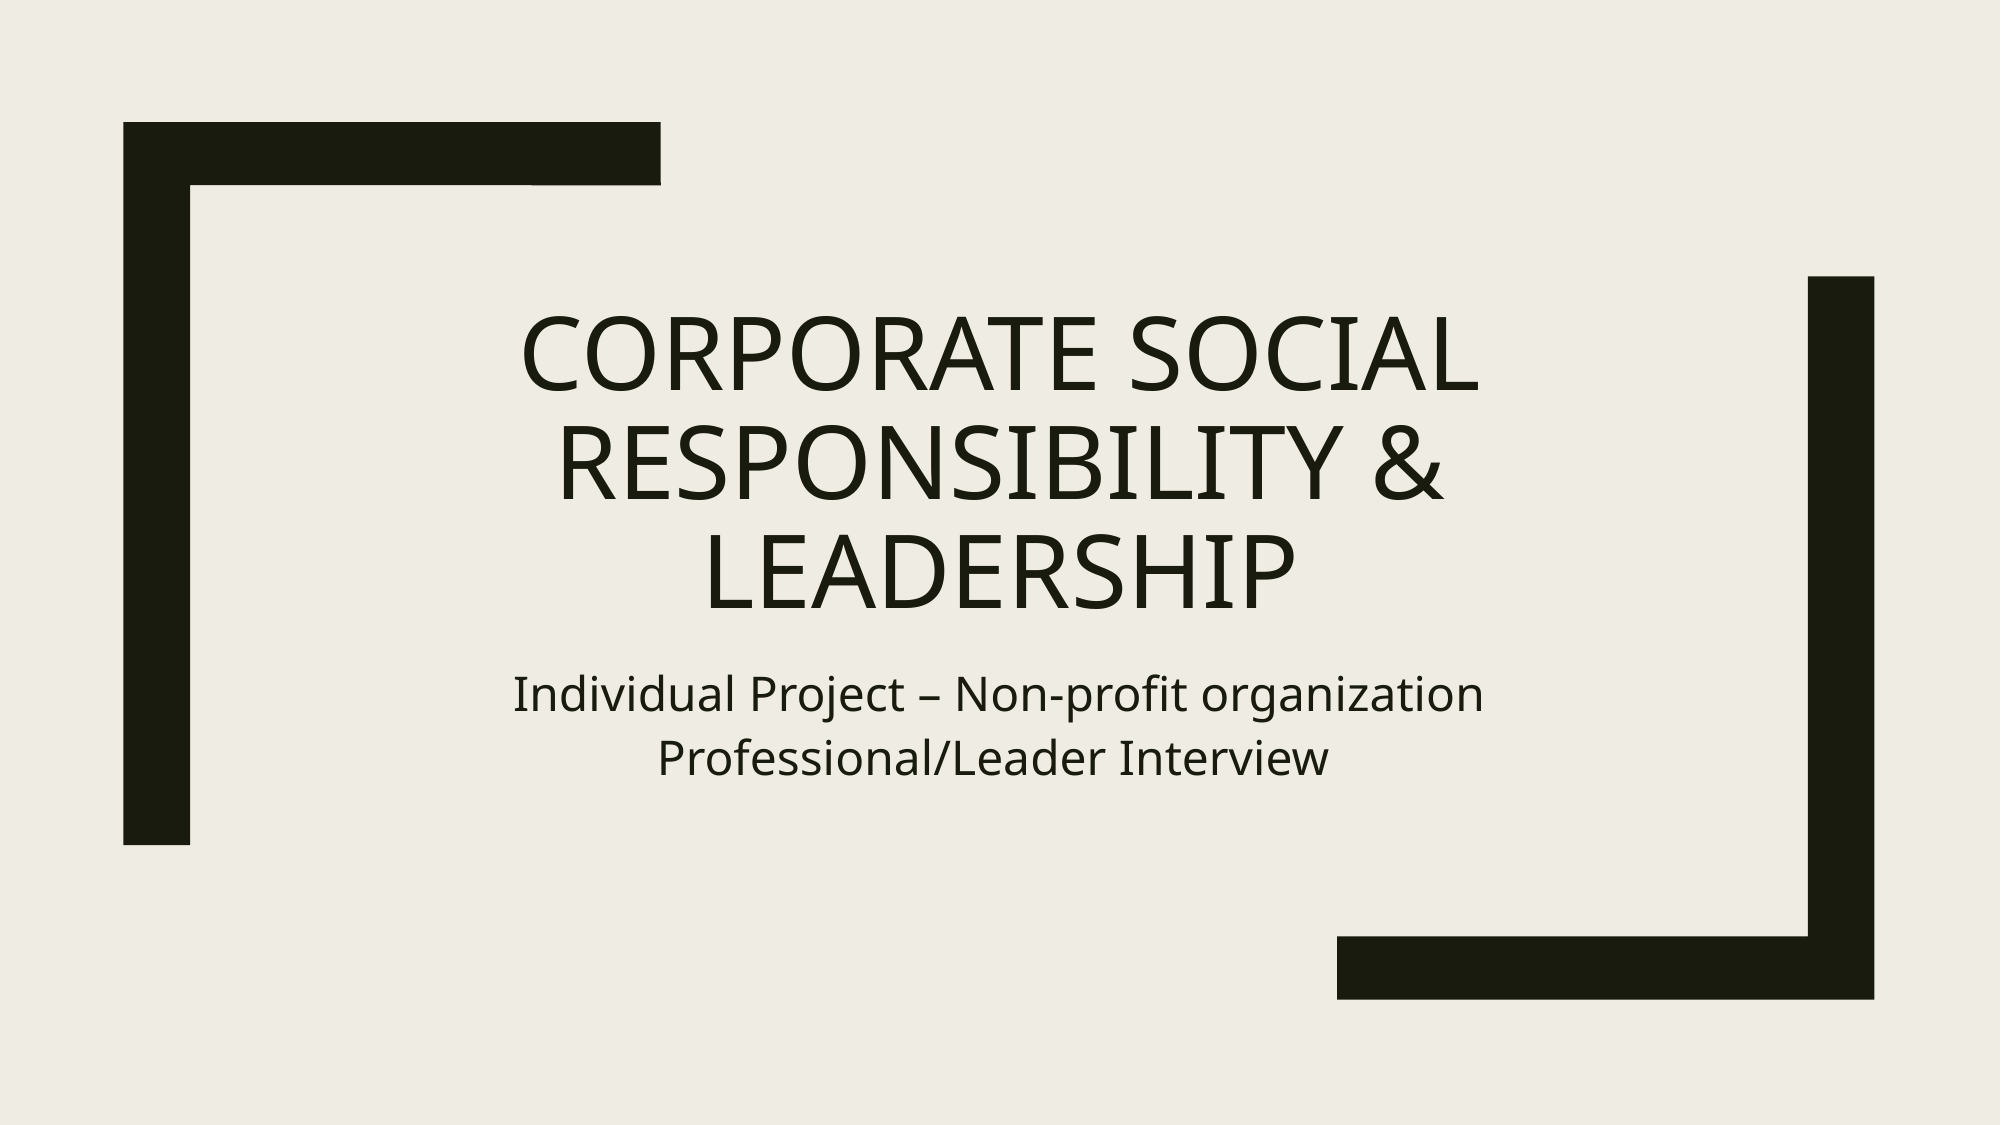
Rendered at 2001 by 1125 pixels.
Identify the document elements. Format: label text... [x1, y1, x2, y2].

subtitle Individual Project – Non-profit organization Professional/Leader Interview [439, 649, 1561, 828]
title Corporate Social Responsibility & Leadership [314, 293, 1686, 638]
